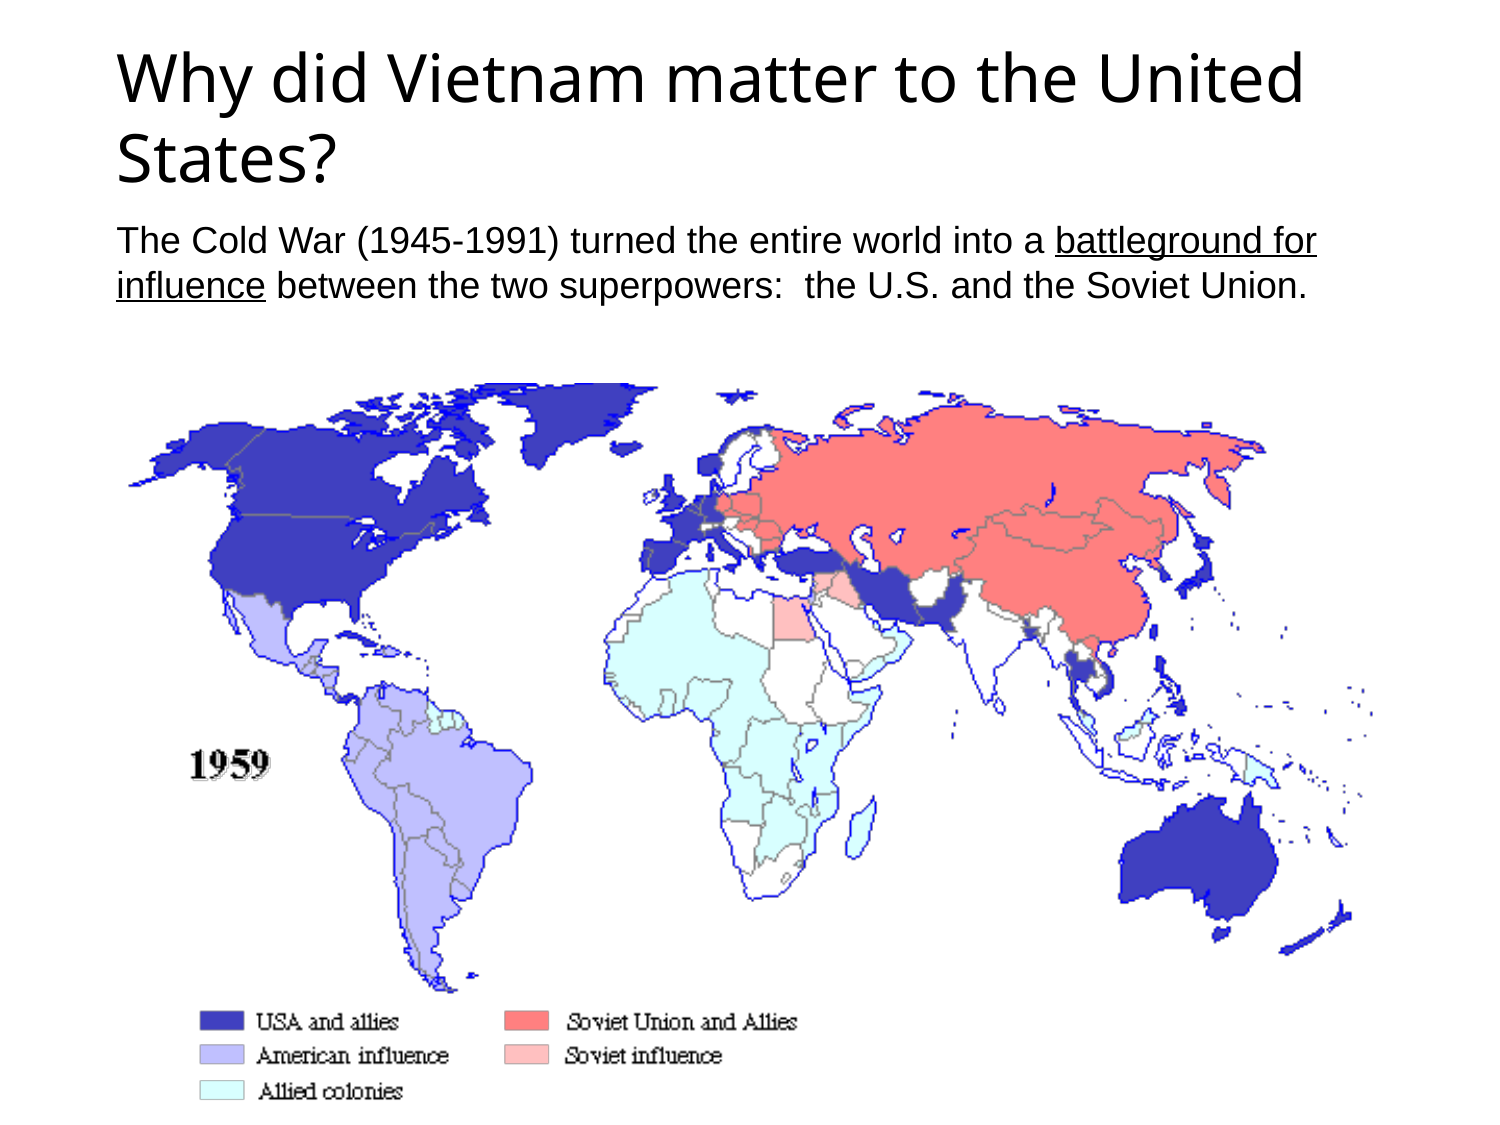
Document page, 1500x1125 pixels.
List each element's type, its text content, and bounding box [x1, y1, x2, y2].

picture [124, 382, 1376, 1119]
text_box The Cold War (1945-1991) turned the entire world into a battleground for influence between the two superpowers: the U.S. and the Soviet Union. [101, 208, 1477, 313]
title Why did Vietnam matter to the United States? [101, 22, 1375, 208]
